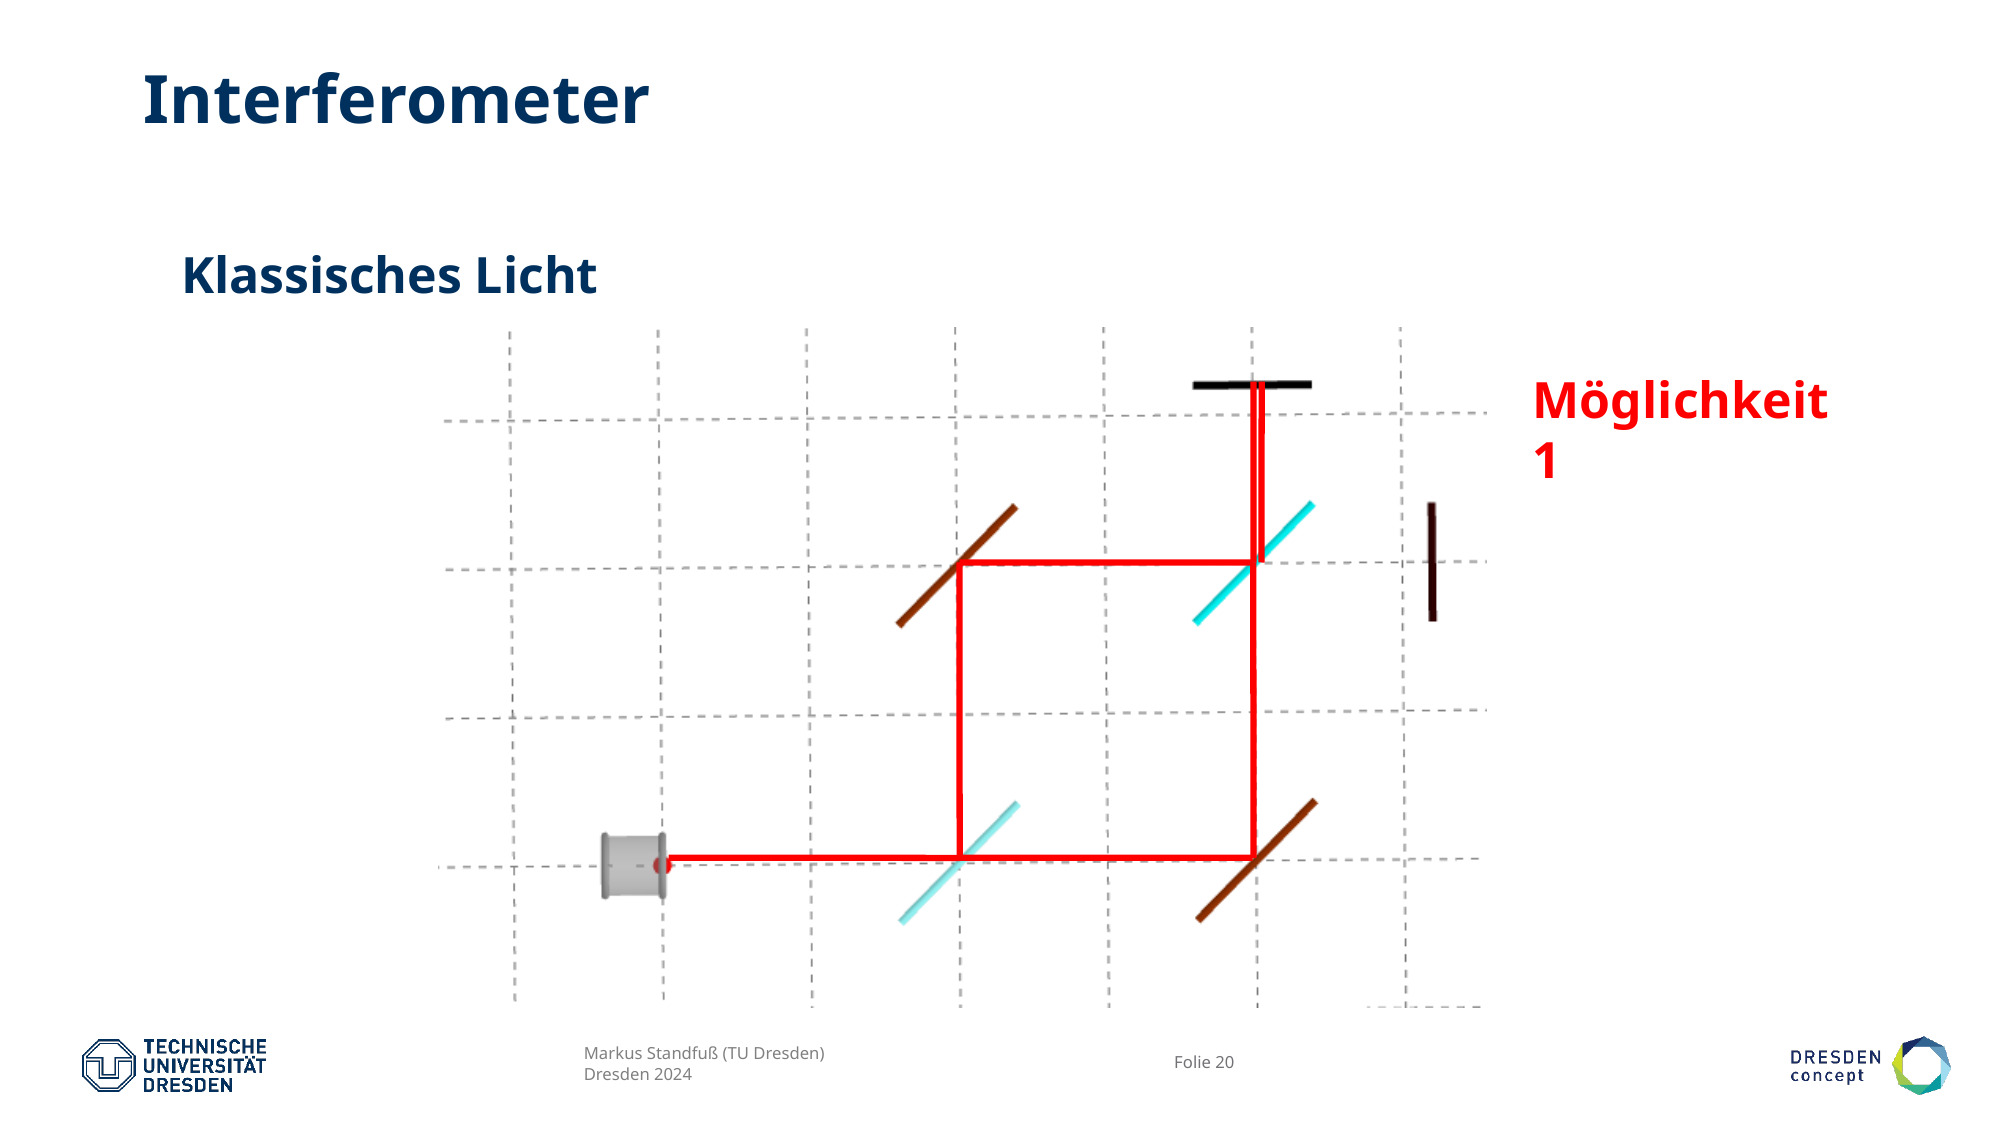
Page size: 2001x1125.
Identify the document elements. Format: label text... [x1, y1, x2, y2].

picture [438, 327, 1487, 1008]
picture [1791, 1036, 1951, 1095]
text_box Möglichkeit 1 [1517, 361, 1880, 496]
title Interferometer [143, 56, 1880, 169]
list Klassisches Licht [143, 243, 1880, 957]
picture [82, 1039, 266, 1092]
